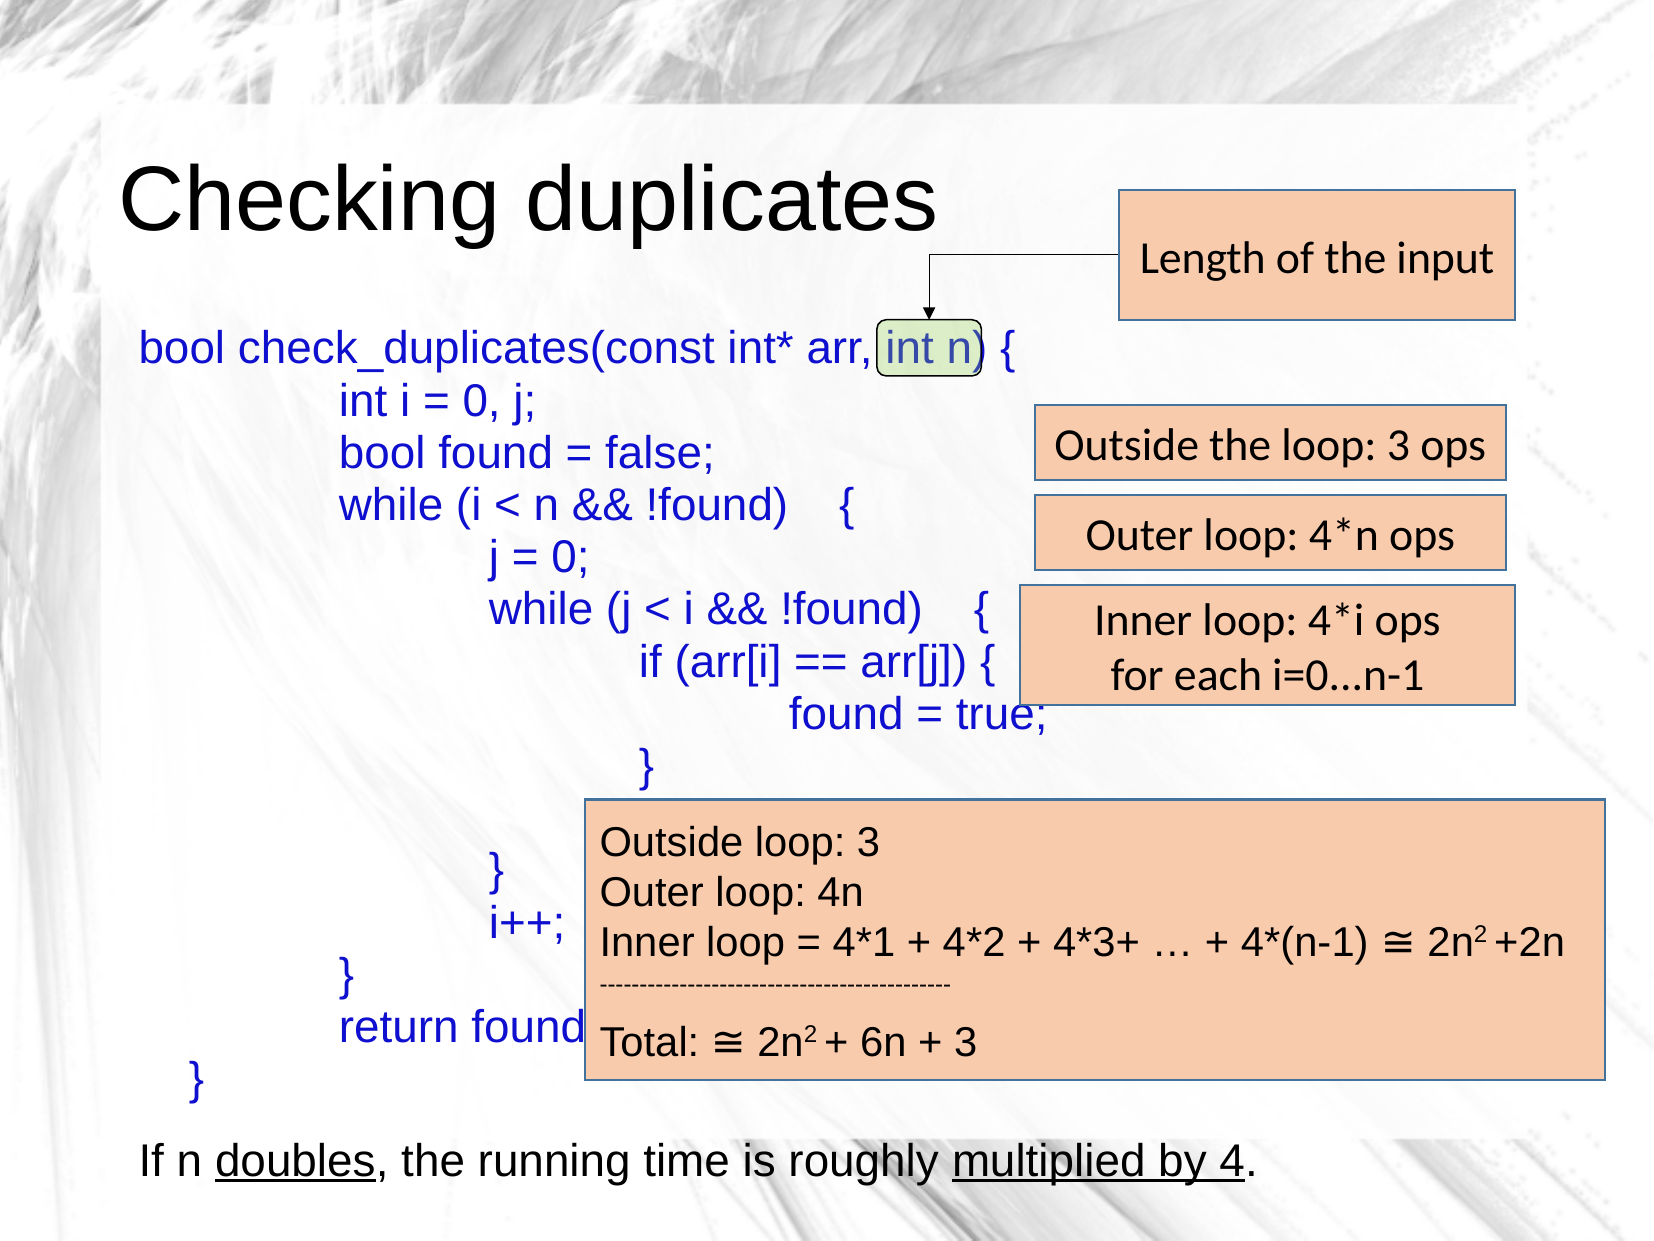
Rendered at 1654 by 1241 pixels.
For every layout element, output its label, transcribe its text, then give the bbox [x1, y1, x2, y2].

text_box Inner loop: 4*i ops for each i=0...n-1 [1020, 584, 1516, 705]
text_box [876, 319, 982, 376]
text_box Outside loop: 3 Outer loop: 4n Inner loop = 4*1 + 4*2 + 4*3+ … + 4*(n-1) ≅ 2n2 +2n -------------------------------------------- Total: ≅ 2n2 + 6n + 3 [584, 799, 1605, 1080]
text_box Length of the input [1119, 189, 1516, 320]
title Checking duplicates [118, 112, 1506, 281]
list bool check_duplicates(const int* arr, int n) { int i = 0, j; bool found = false; while (i < n && !found) { j = 0; while (j < i && !found) { if (arr[i] == arr[j]) { found = true; } j++; } i++; } return found; } If n doubles, the running time is roughly multiplied by 4. [118, 319, 1571, 1109]
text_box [929, 254, 1119, 320]
text_box Outer loop: 4*n ops [1034, 495, 1506, 570]
text_box Outside the loop: 3 ops [1034, 404, 1506, 480]
picture [0, 0, 1654, 1241]
